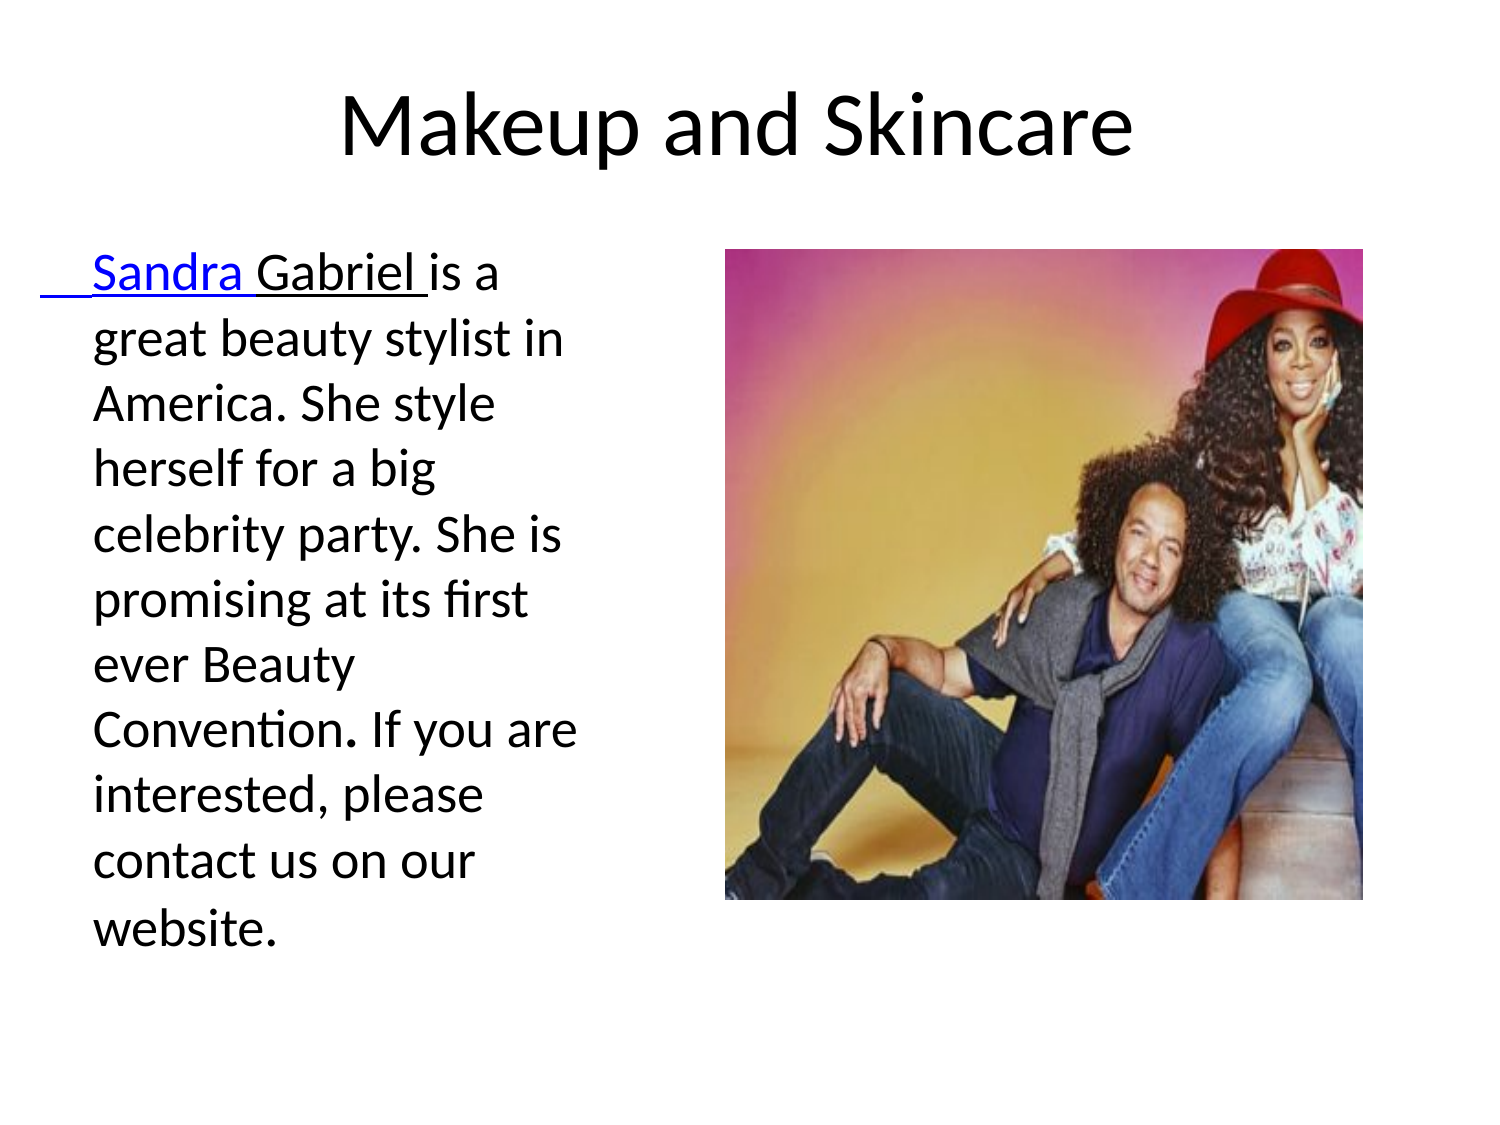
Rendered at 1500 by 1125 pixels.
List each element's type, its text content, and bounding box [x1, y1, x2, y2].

picture [724, 249, 1363, 901]
title Makeup and Skincare [62, 24, 1413, 213]
list Sandra Gabriel is a great beauty stylist in America. She style herself for a big celebrity party. She is promising at its first ever Beauty Convention. If you are interested, please contact us on our website. [24, 224, 613, 968]
